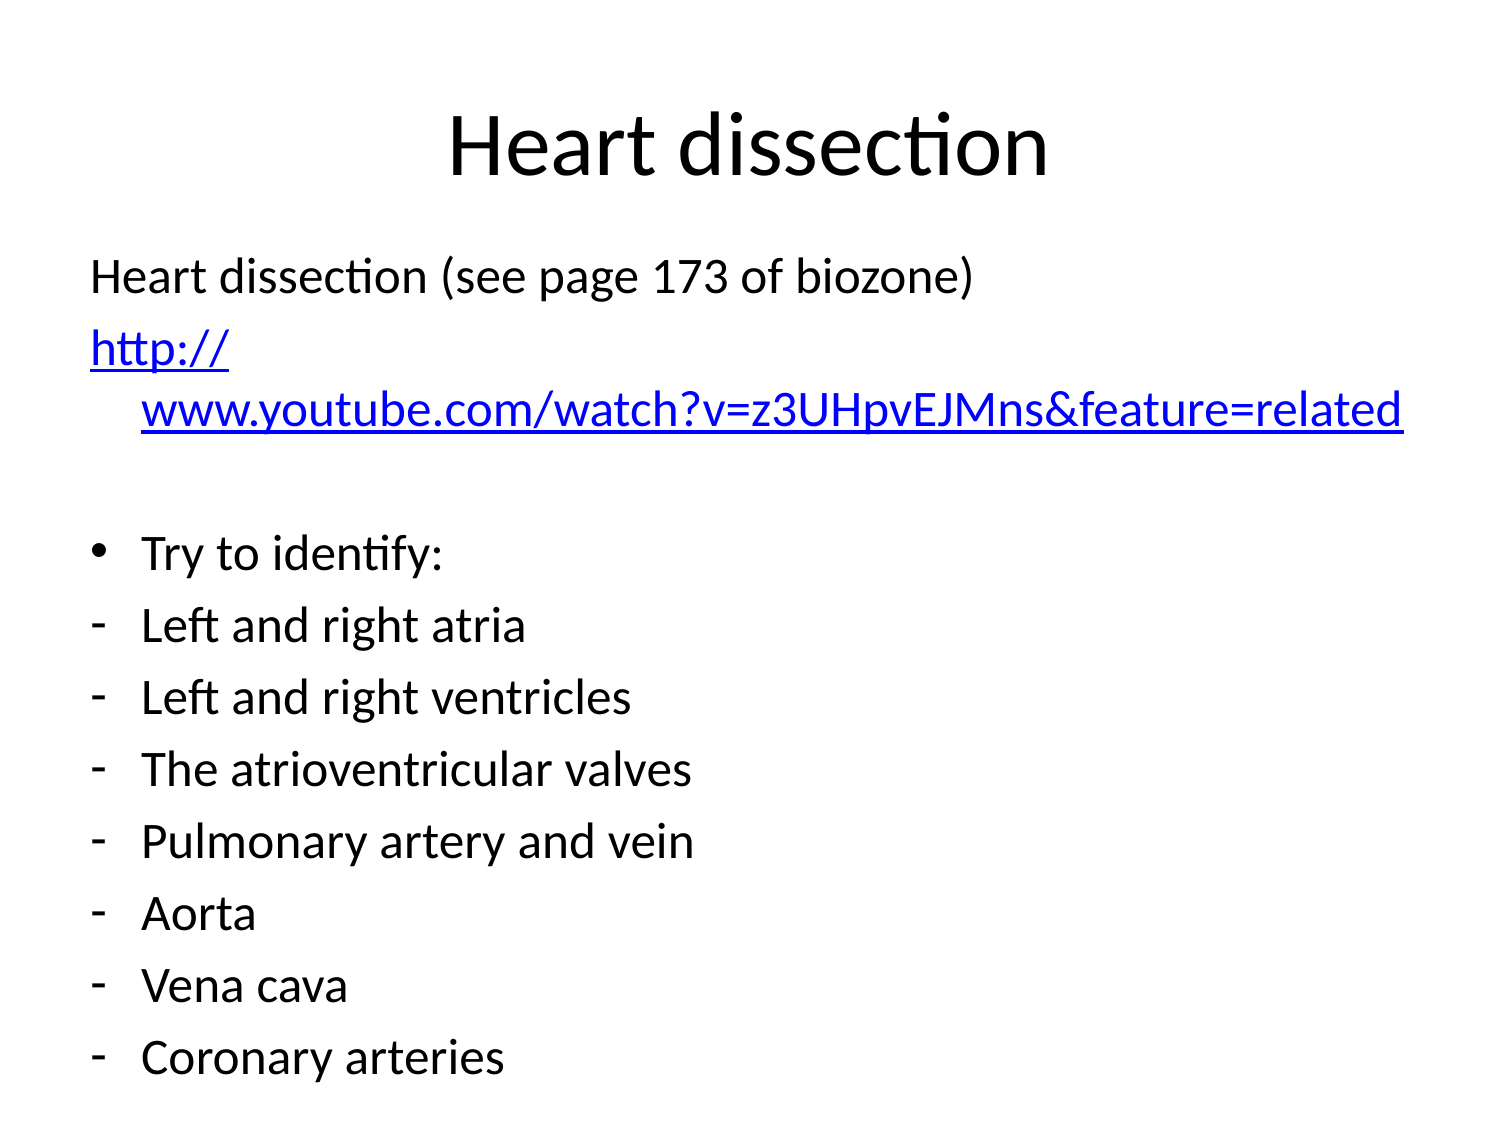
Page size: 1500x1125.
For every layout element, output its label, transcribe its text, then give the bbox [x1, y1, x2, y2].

list Heart dissection (see page 173 of biozone) http://www.youtube.com/watch?v=z3UHpvEJMns&feature=related Try to identify: Left and right atria Left and right ventricles The atrioventricular valves Pulmonary artery and vein Aorta Vena cava Coronary arteries [75, 234, 1425, 1102]
title Heart dissection [75, 45, 1425, 233]
